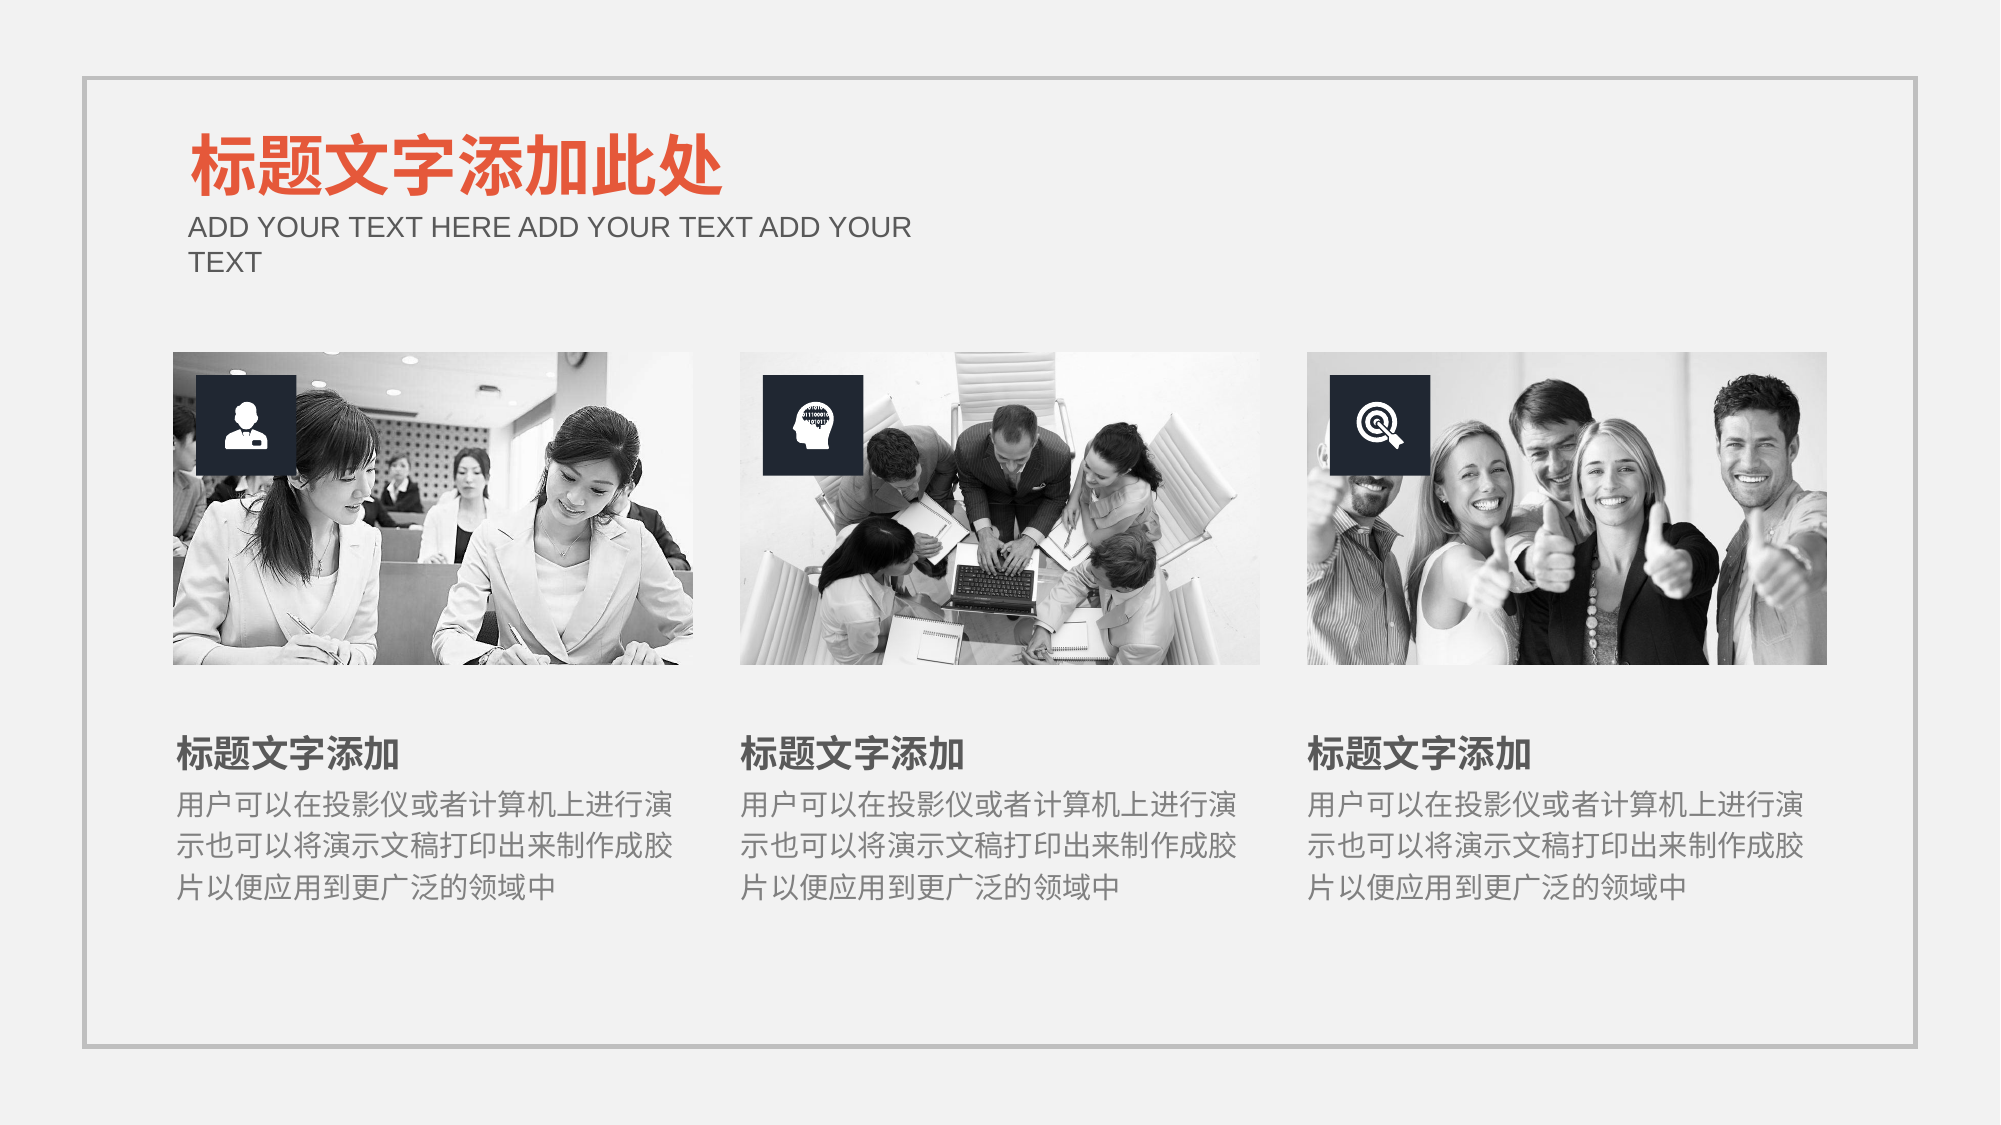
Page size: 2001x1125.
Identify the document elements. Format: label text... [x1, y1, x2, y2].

picture [173, 352, 693, 665]
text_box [196, 375, 297, 476]
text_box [161, 713, 714, 914]
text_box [1293, 713, 1846, 914]
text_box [762, 375, 864, 476]
picture [740, 352, 1260, 665]
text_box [1329, 375, 1431, 476]
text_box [726, 713, 1279, 914]
picture [1307, 352, 1827, 665]
text_box 标题文字添加此处 [175, 116, 740, 201]
text_box ADD YOUR TEXT HERE ADD YOUR TEXT ADD YOUR TEXT [173, 201, 975, 286]
